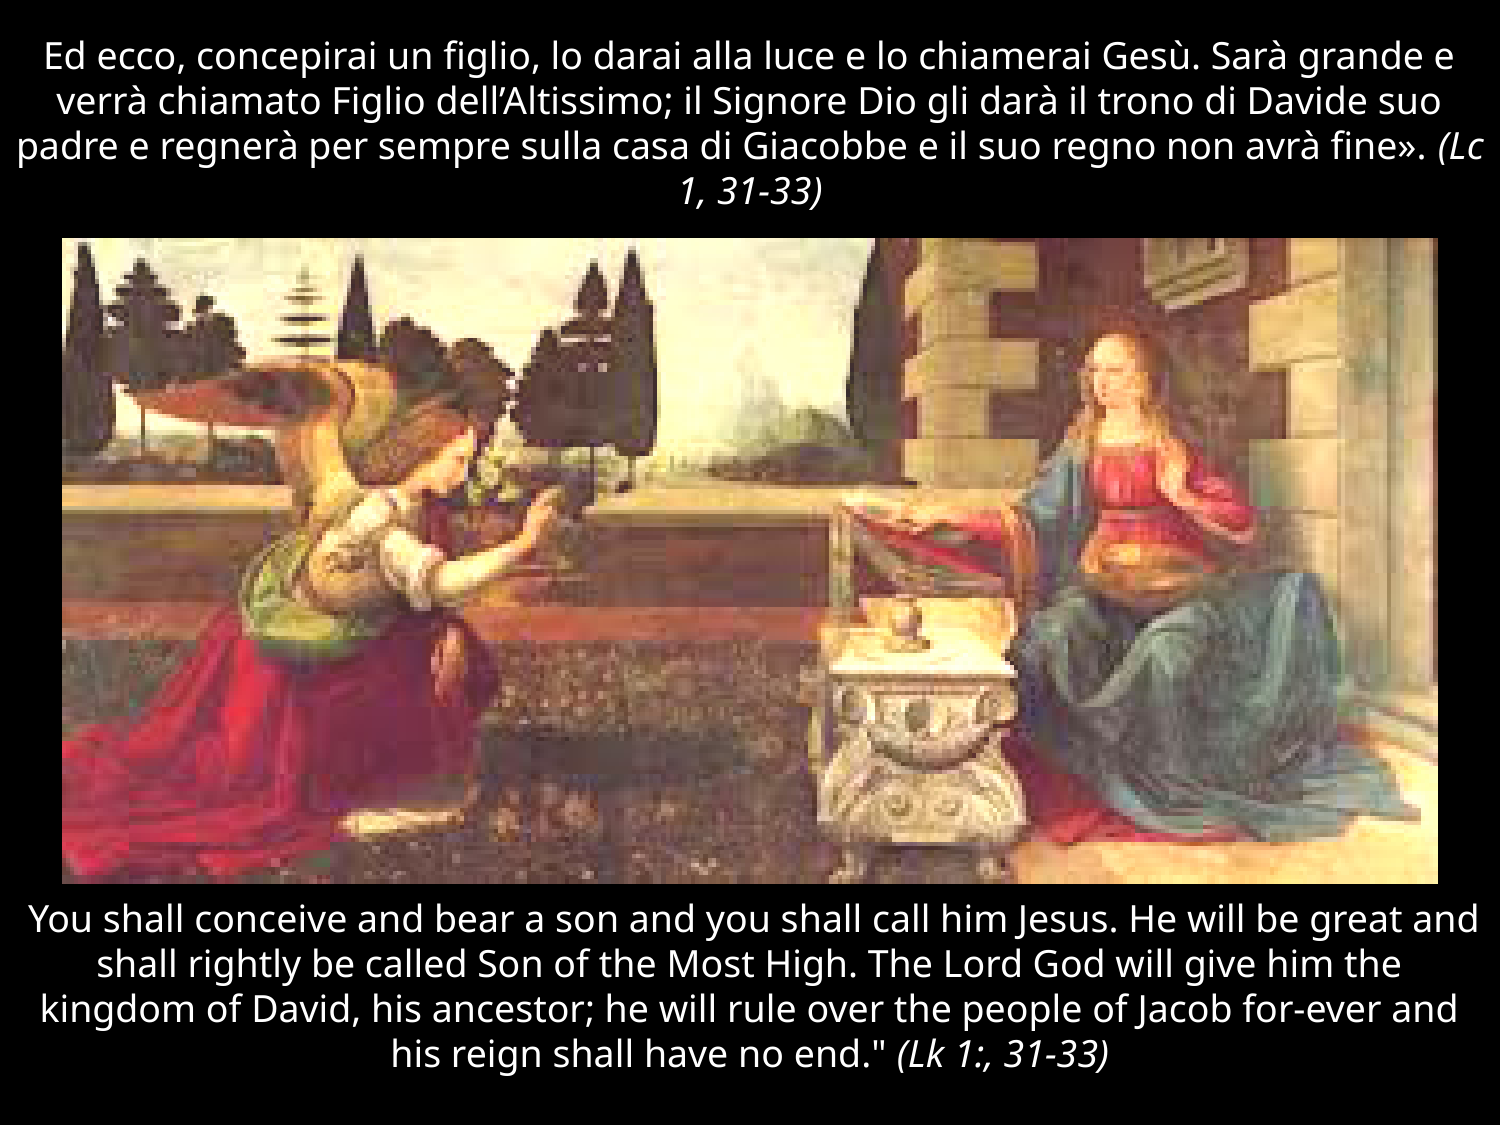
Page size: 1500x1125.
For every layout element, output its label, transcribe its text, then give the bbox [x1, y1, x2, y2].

text_box Ed ecco, concepirai un figlio, lo darai alla luce e lo chiamerai Gesù. Sarà grande e verrà chiamato Figlio dell’Altissimo; il Signore Dio gli darà il trono di Davide suo padre e regnerà per sempre sulla casa di Giacobbe e il suo regno non avrà fine». (Lc 1, 31-33) [0, 24, 1500, 220]
picture [62, 238, 1438, 884]
text_box You shall conceive and bear a son and you shall call him Jesus. He will be great and shall rightly be called Son of the Most High. The Lord God will give him the kingdom of David, his ancestor; he will rule over the people of Jacob for-ever and his reign shall have no end." (Lk 1:, 31-33) [0, 887, 1500, 1083]
